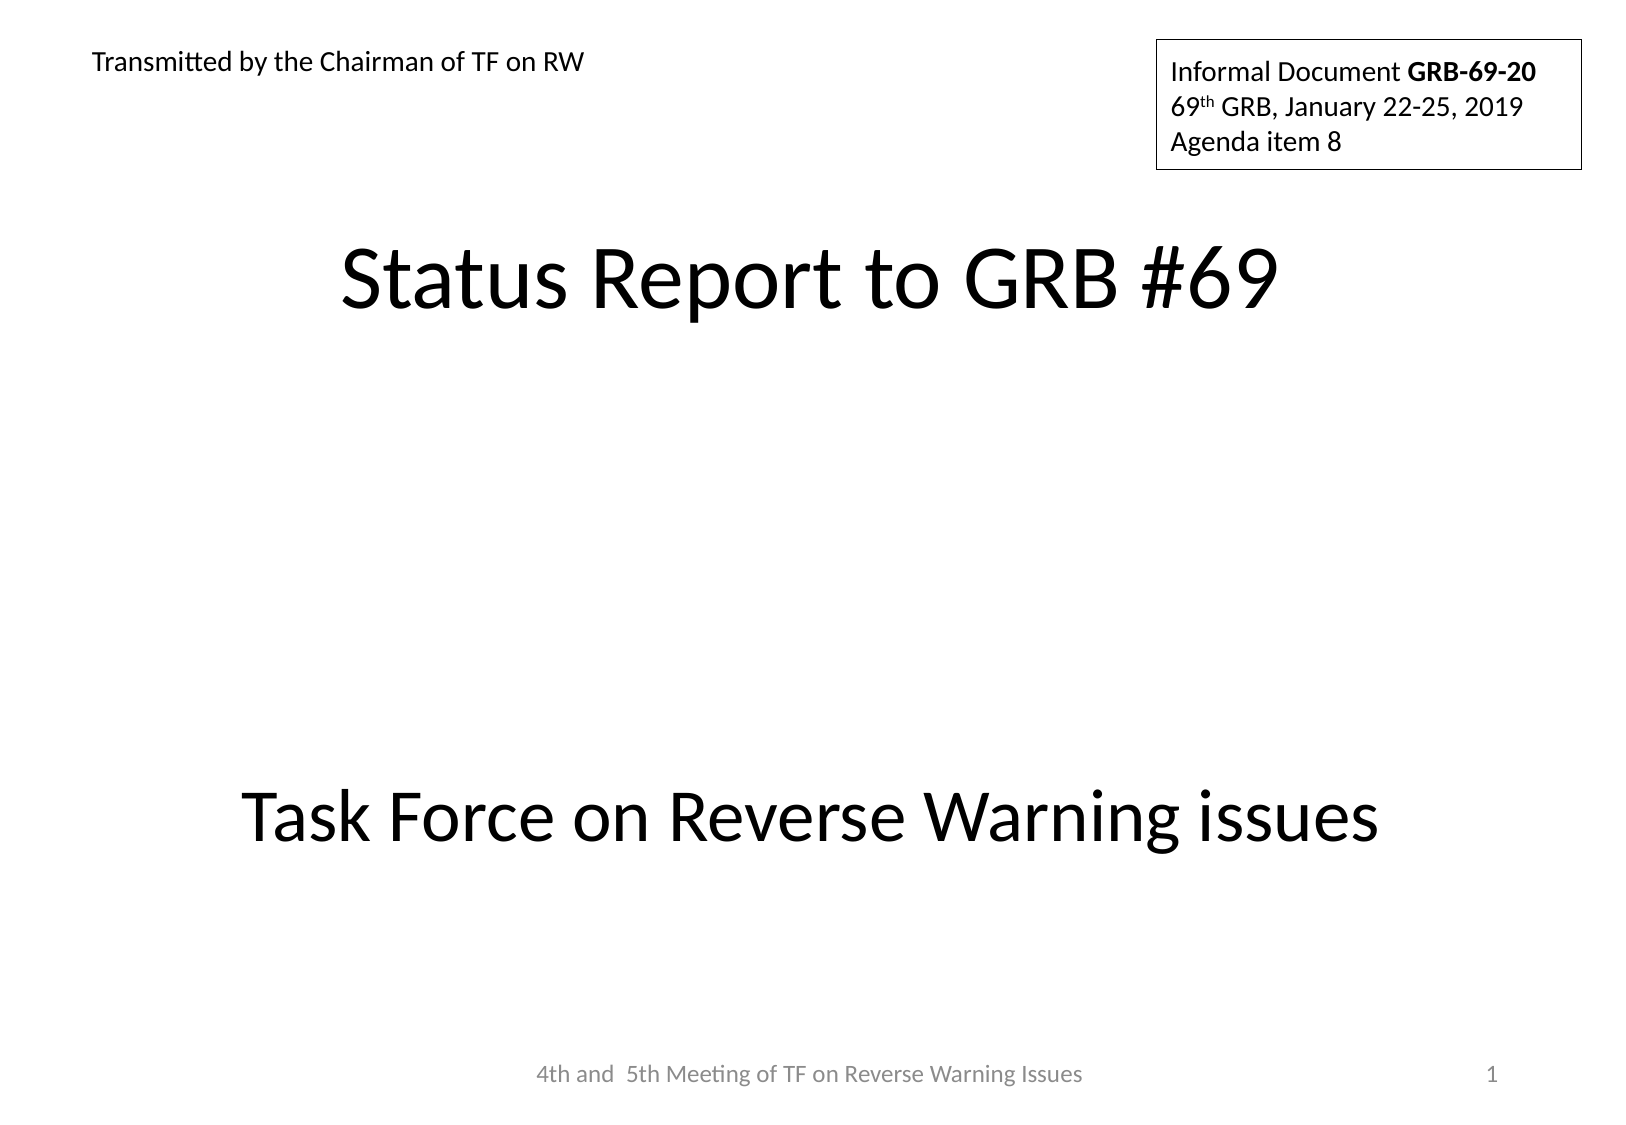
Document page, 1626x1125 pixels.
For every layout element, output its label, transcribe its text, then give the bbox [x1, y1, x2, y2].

footer 4th and 5th Meeting of TF on Reverse Warning Issues [517, 1042, 1103, 1103]
text_box Informal Document GRB-69-20 69th GRB, January 22-25, 2019 Agenda item 8 [1155, 39, 1582, 171]
text_box Status Report to GRB #69 Task Force on Reverse Warning issues [86, 209, 1536, 864]
text_box Transmitted by the Chairman of TF on RW [77, 34, 625, 85]
slide_number 1 [1147, 1042, 1514, 1103]
